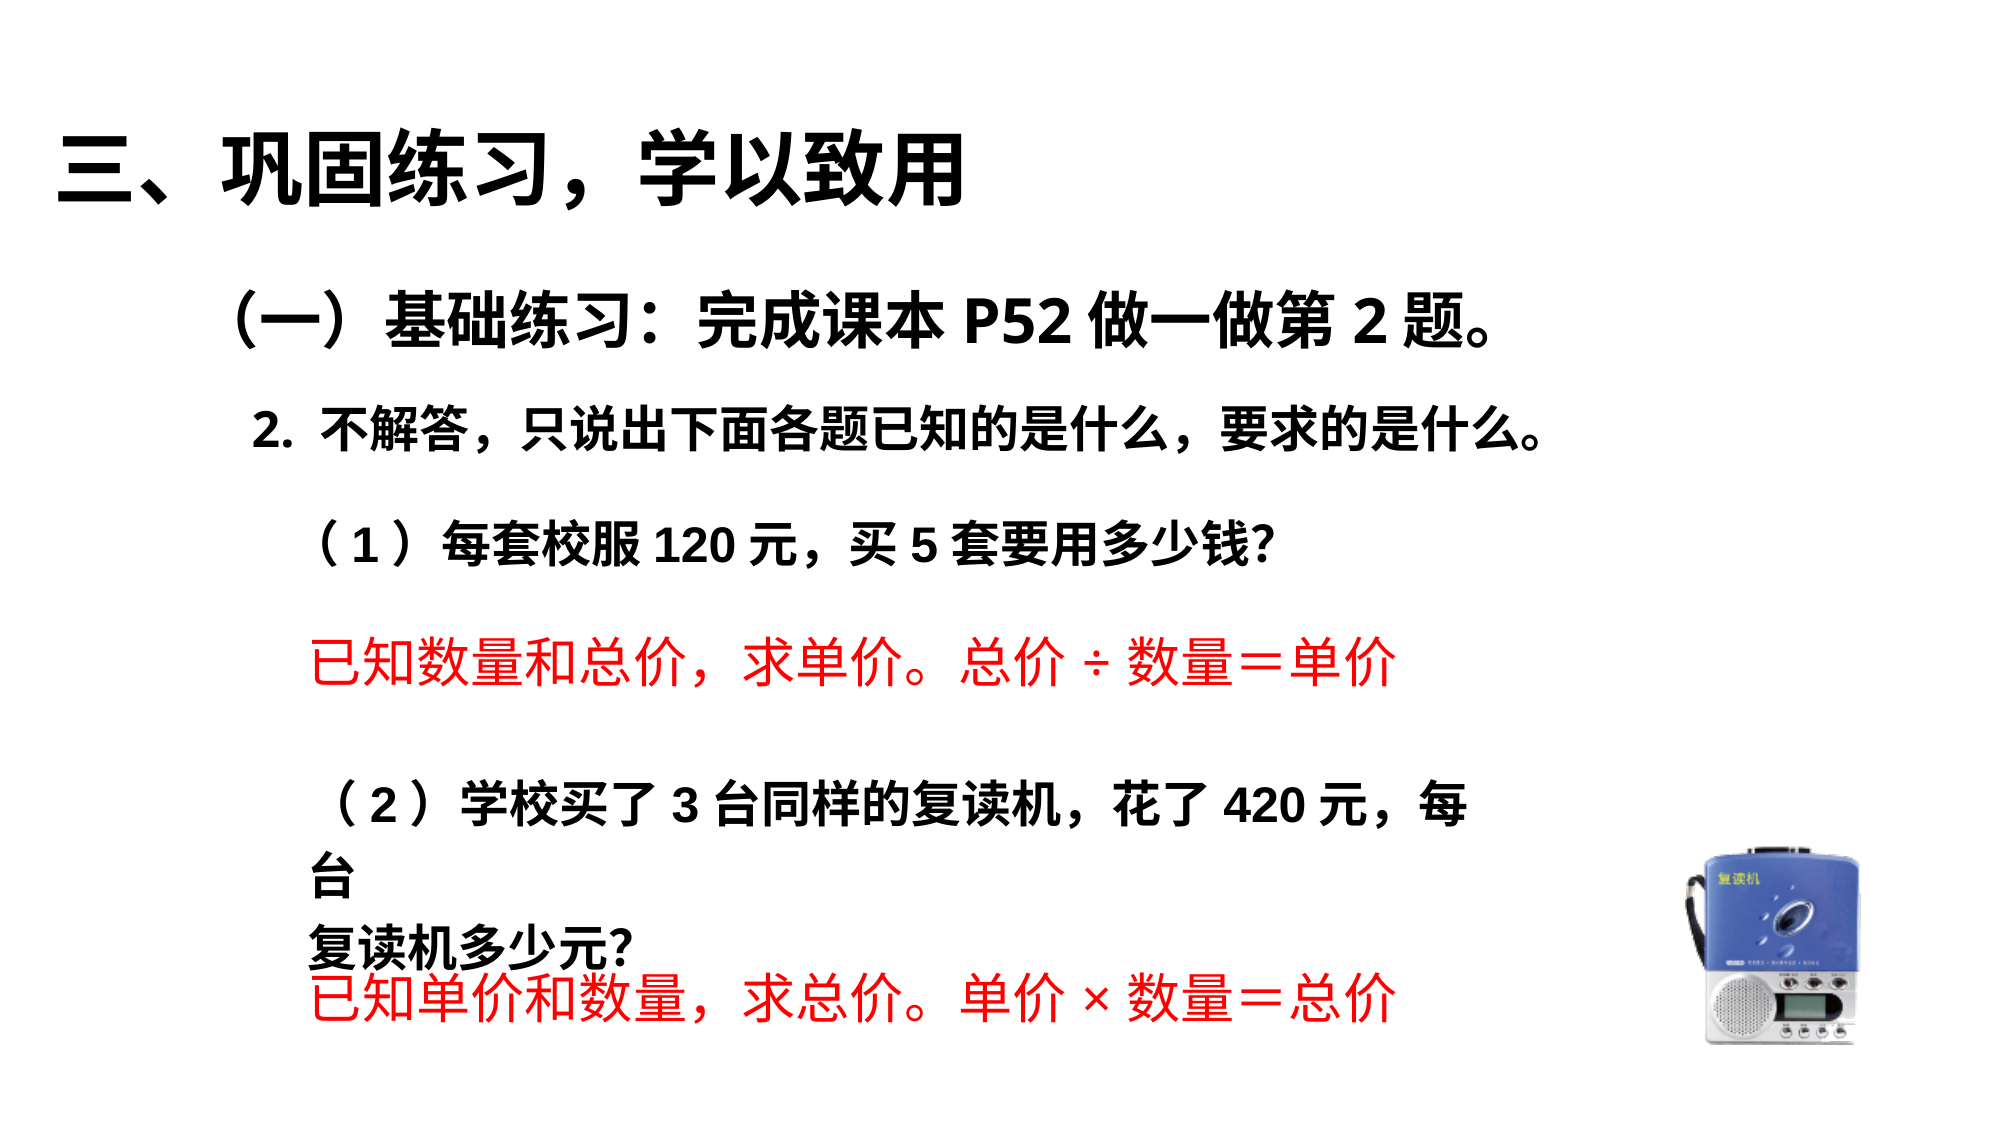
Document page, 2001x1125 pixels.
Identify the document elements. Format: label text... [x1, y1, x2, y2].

text_box 2. 不解答，只说出下面各题已知的是什么，要求的是什么。 [236, 377, 1708, 465]
text_box （1）每套校服120元，买5套要用多少钱？ [274, 492, 1446, 580]
text_box 已知数量和总价，求单价。总价÷数量＝单价 [293, 608, 1770, 723]
text_box （2）学校买了3台同样的复读机，花了420元，每台 复读机多少元？ [293, 753, 1494, 985]
picture [1676, 840, 1862, 1049]
title 三、巩固练习，学以致用 [38, 95, 1045, 236]
text_box （一）基础练习：完成课本P52做一做第2题。 [182, 235, 1818, 363]
text_box 已知单价和数量，求总价。单价×数量＝总价 [293, 944, 1566, 1062]
